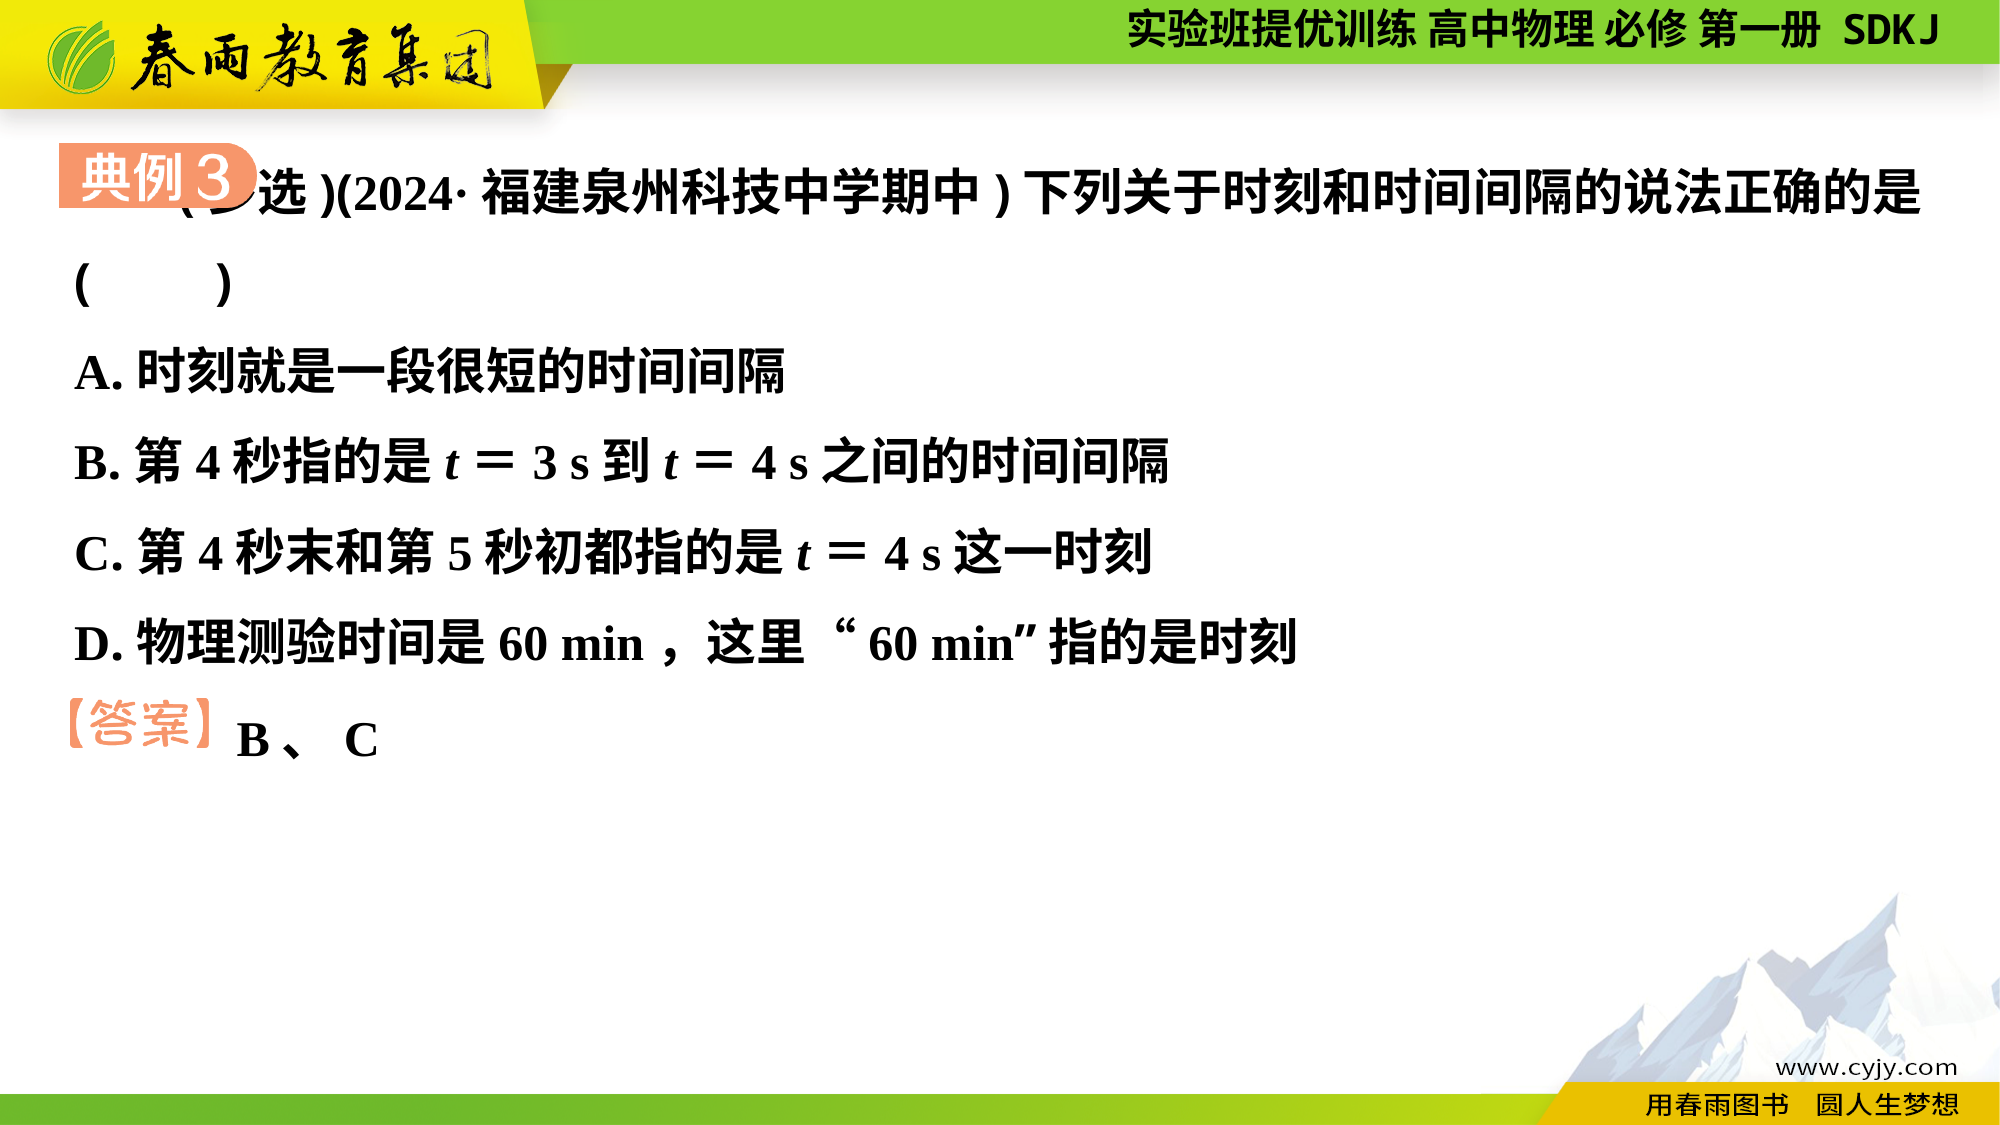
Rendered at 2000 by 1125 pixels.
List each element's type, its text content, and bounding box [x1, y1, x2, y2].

text_box B、C [59, 668, 1944, 774]
picture [0, 0, 2000, 1125]
list (多选)(2024·福建泉州科技中学期中)下列关于时刻和时间间隔的说法正确的是( ) A.时刻就是一段很短的时间间隔 B.第4秒指的是t＝3 s到t＝4 s之间的时间间隔 C.第4秒末和第5秒初都指的是t＝4 s这一时刻 D.物理测验时间是60 min，这里“60 min”指的是时刻 [59, 122, 1944, 668]
